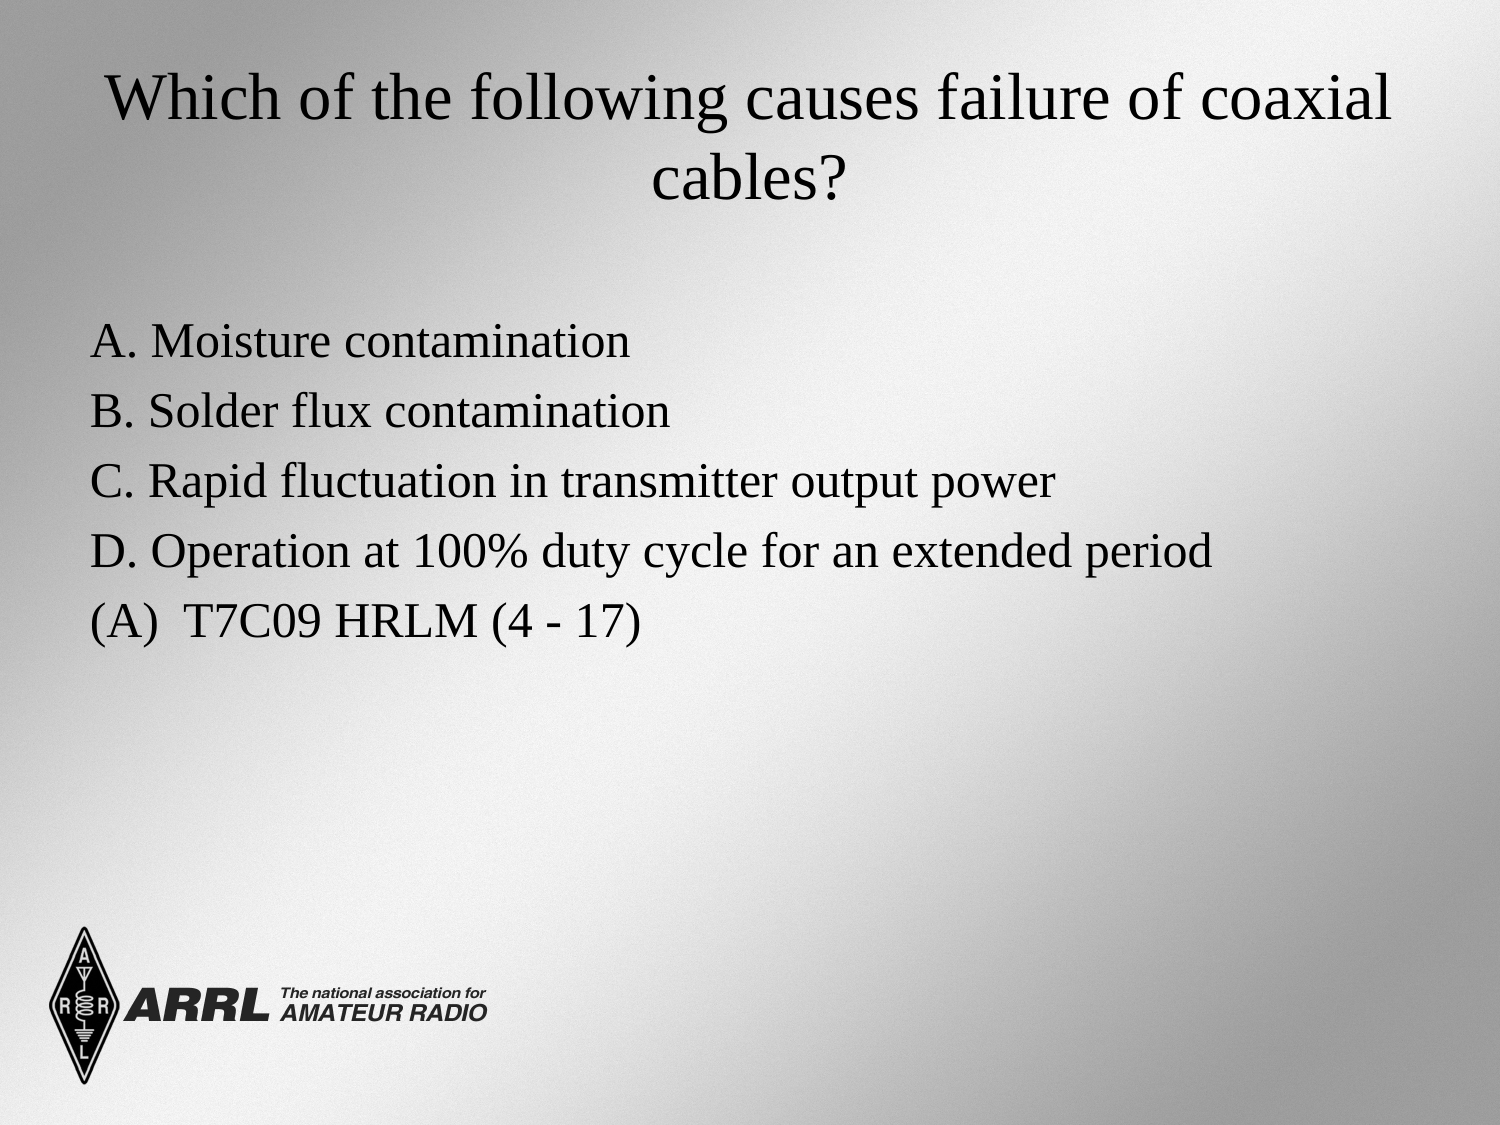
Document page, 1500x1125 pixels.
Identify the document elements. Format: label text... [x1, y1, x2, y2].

list A. Moisture contamination B. Solder flux contamination C. Rapid fluctuation in transmitter output power D. Operation at 100% duty cycle for an extended period (A) T7C09 HRLM (4 - 17) [75, 299, 1425, 1005]
title Which of the following causes failure of coaxial cables? [75, 45, 1425, 233]
picture [0, 0, 1500, 1125]
